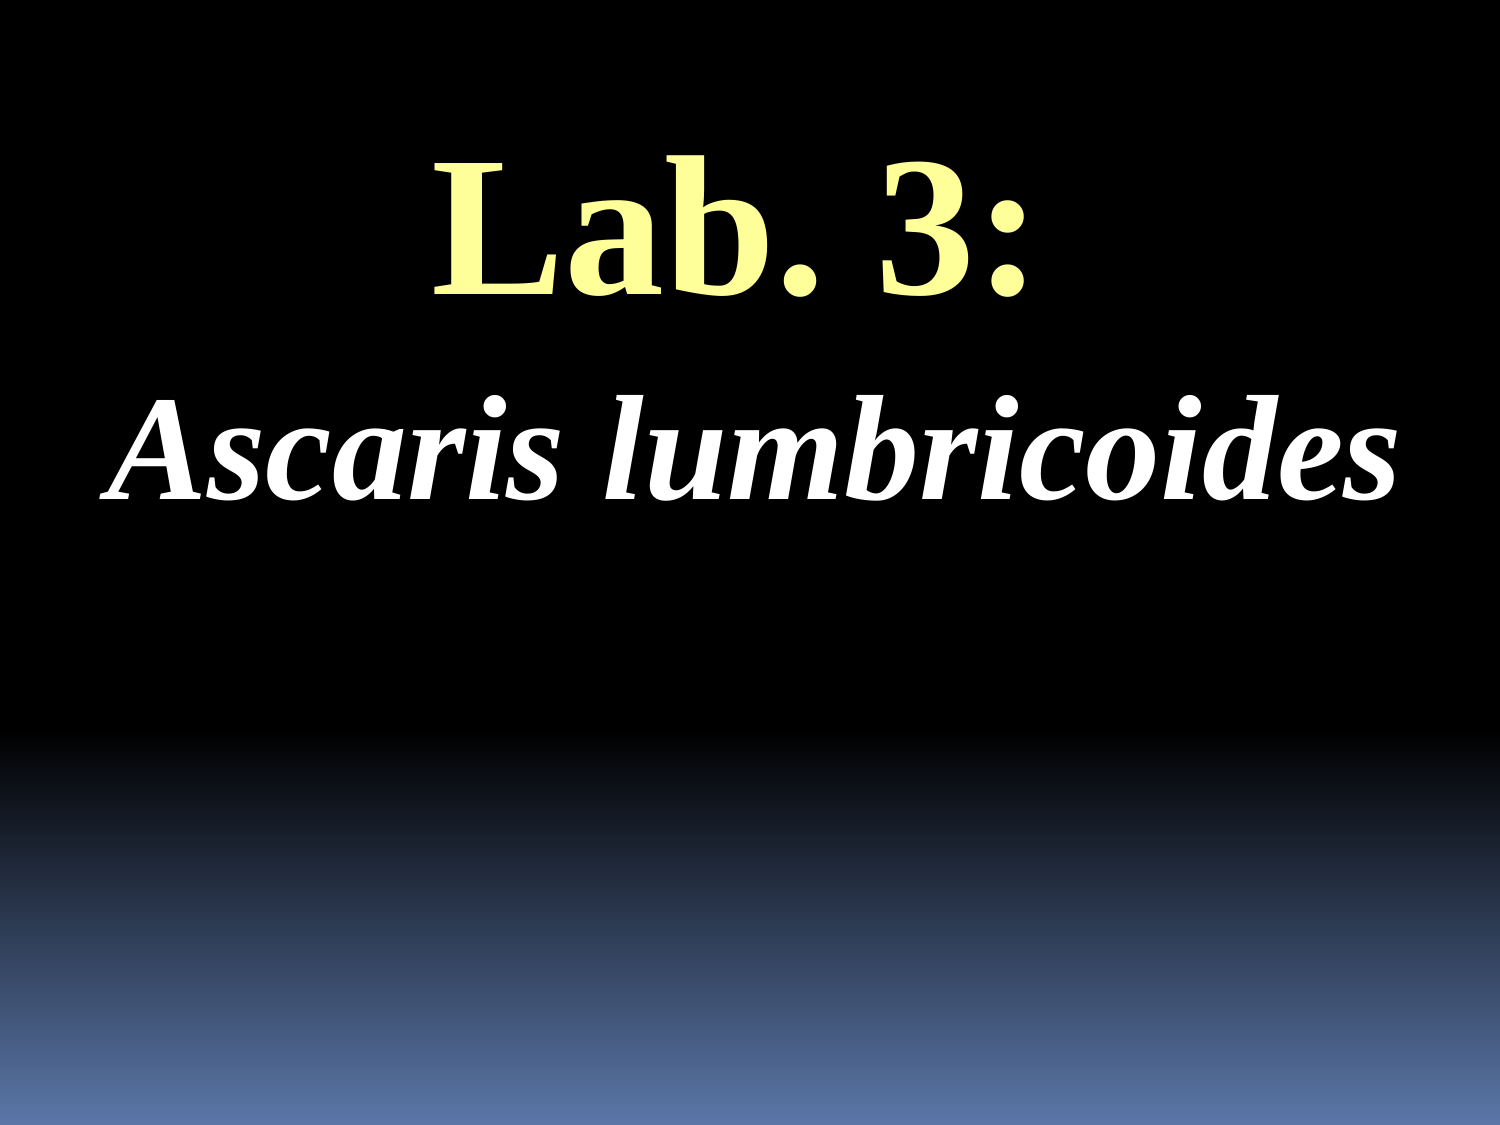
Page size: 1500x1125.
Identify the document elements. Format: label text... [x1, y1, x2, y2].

list Lab. 3: Ascaris lumbricoides [50, 87, 1450, 831]
